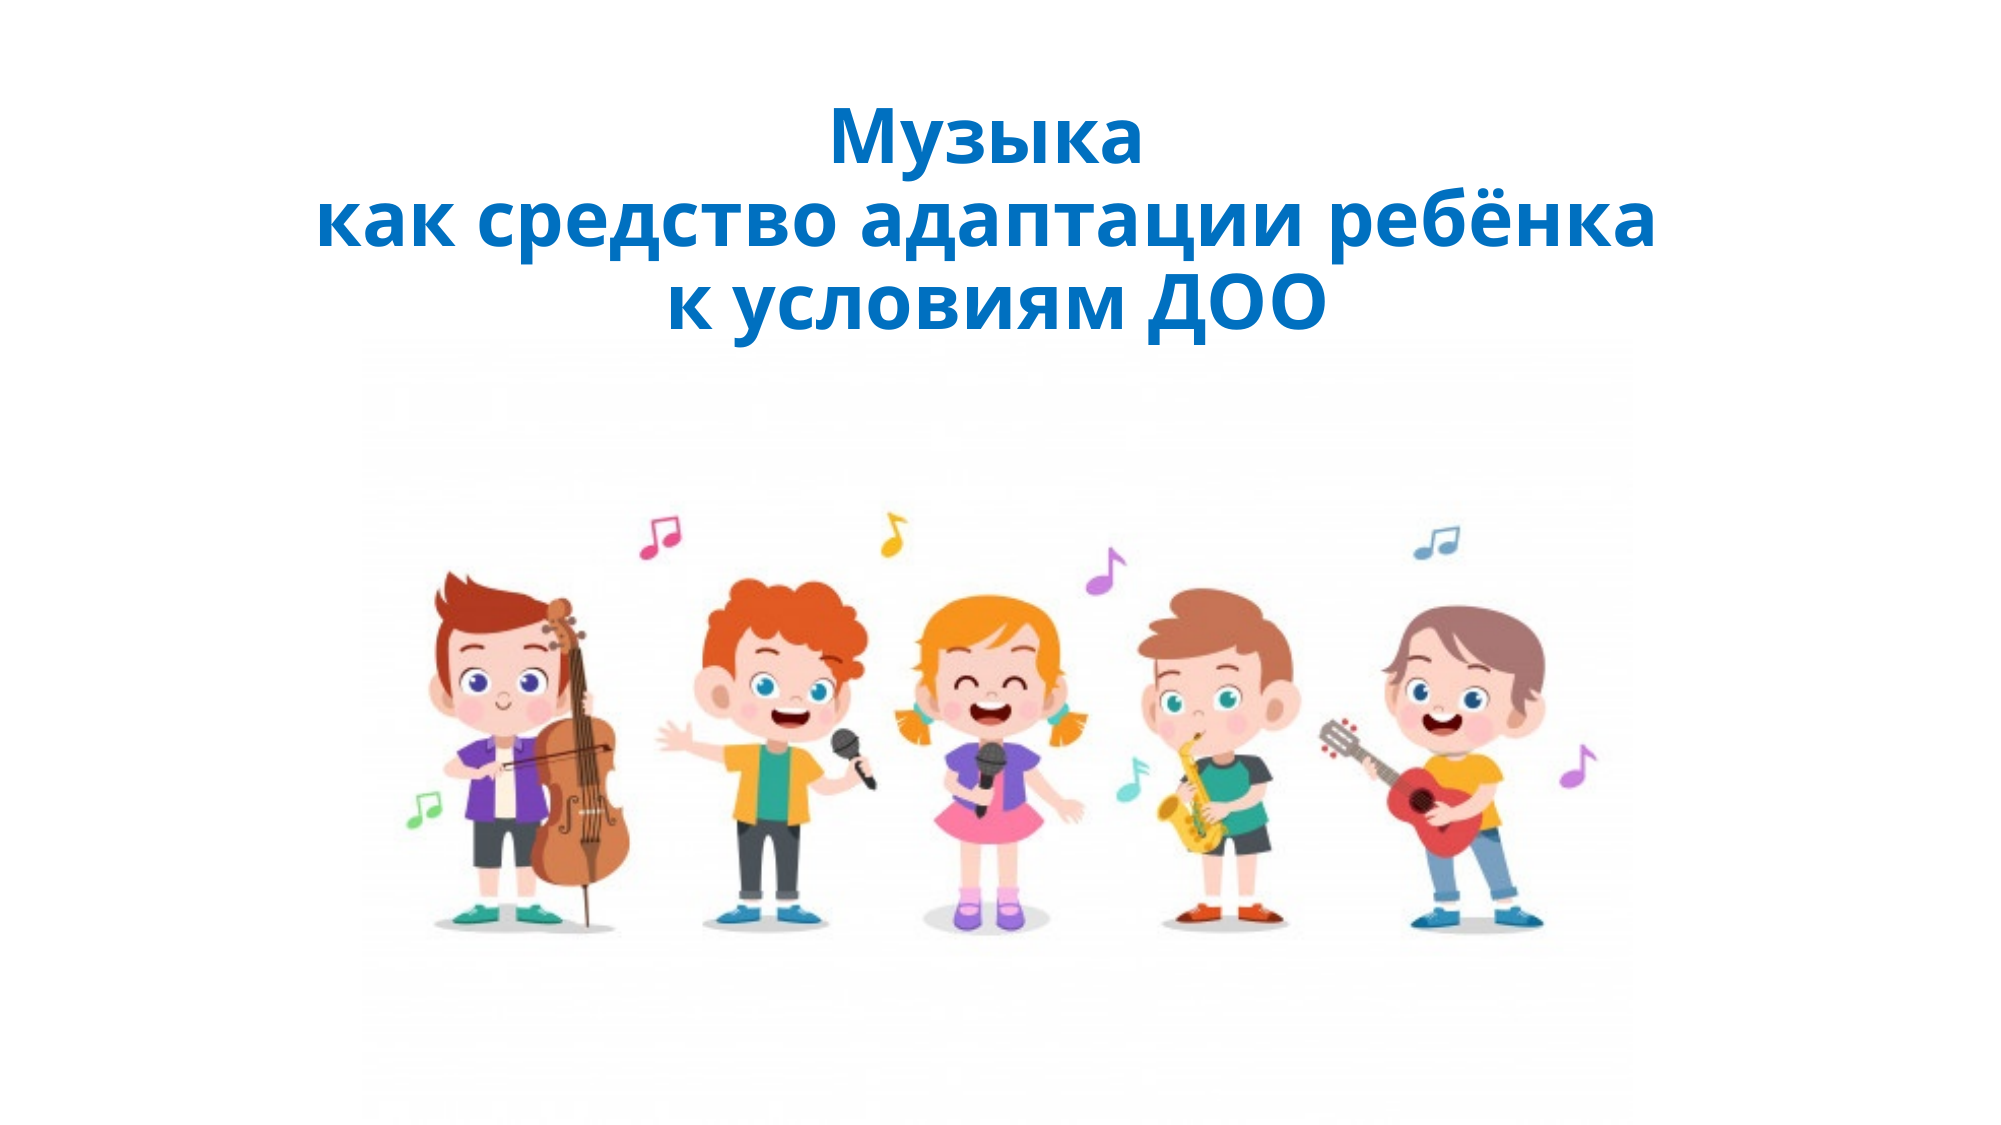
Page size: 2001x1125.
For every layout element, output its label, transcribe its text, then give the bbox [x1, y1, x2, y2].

title Музыка как средство адаптации ребёнка к условиям ДОО [78, 88, 1917, 354]
picture [362, 339, 1633, 1125]
